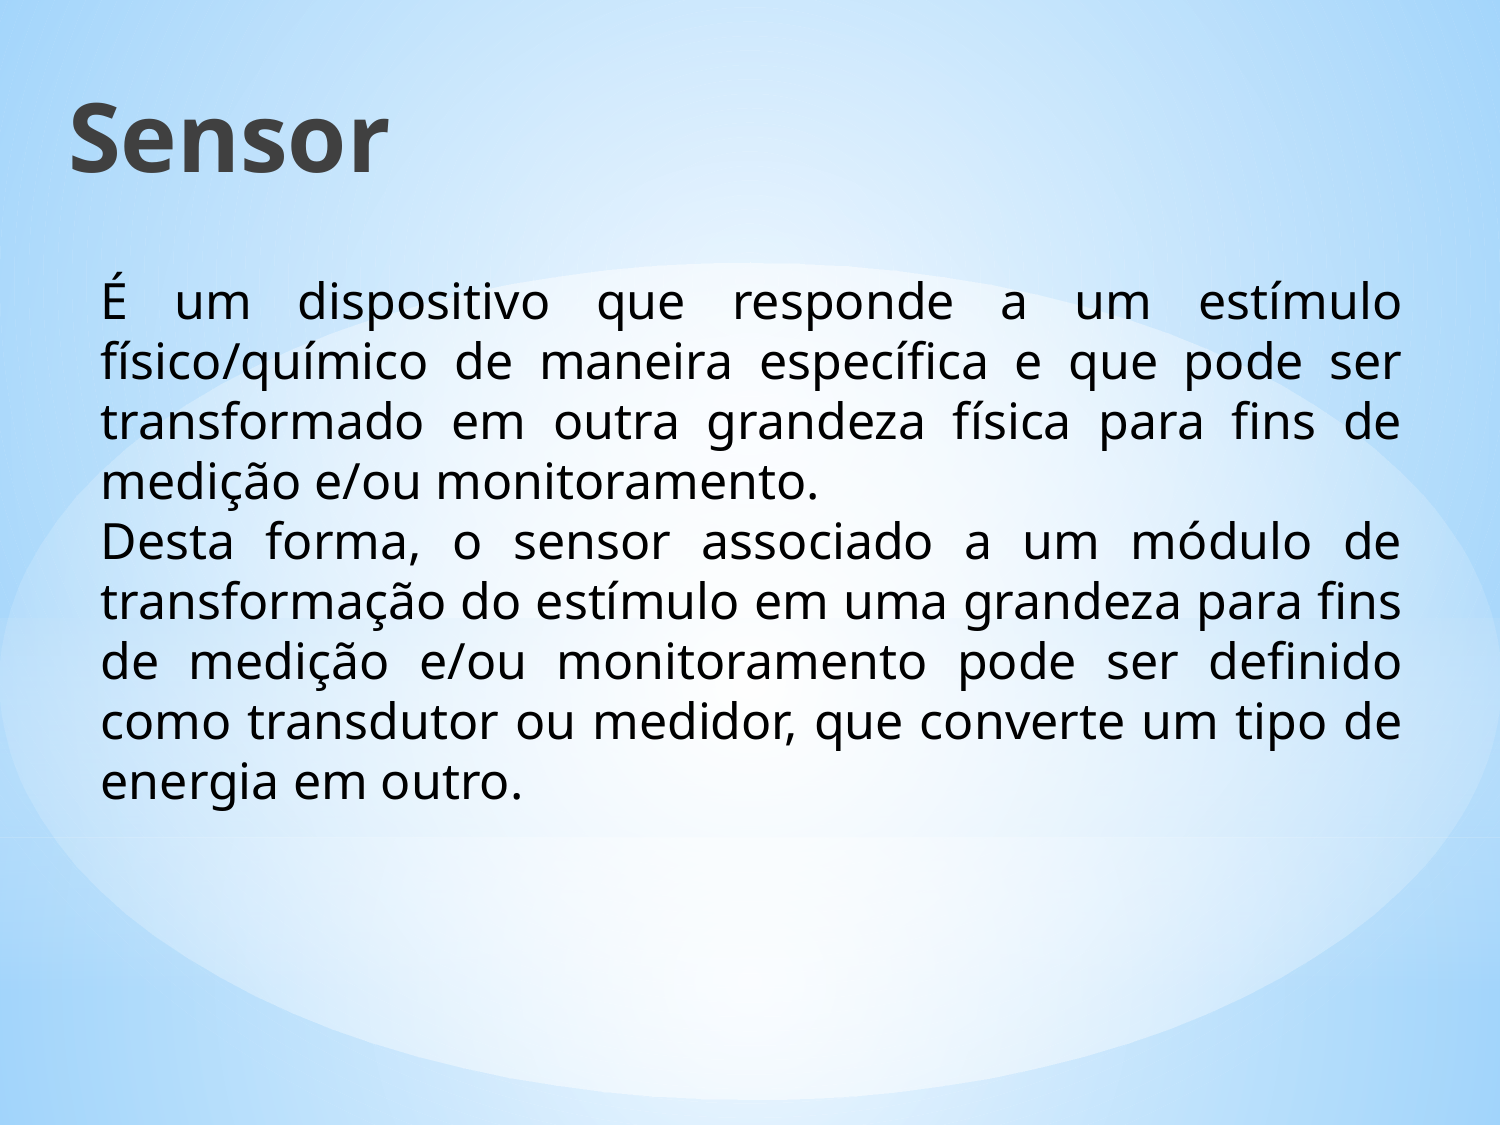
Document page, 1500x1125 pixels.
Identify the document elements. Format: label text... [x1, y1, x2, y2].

text_box É um dispositivo que responde a um estímulo físico/químico de maneira específica e que pode ser transformado em outra grandeza física para fins de medição e/ou monitoramento. Desta forma, o sensor associado a um módulo de transformação do estímulo em uma grandeza para fins de medição e/ou monitoramento pode ser definido como transdutor ou medidor, que converte um tipo de energia em outro. [85, 261, 1418, 817]
text_box Sensor [53, 69, 1174, 257]
